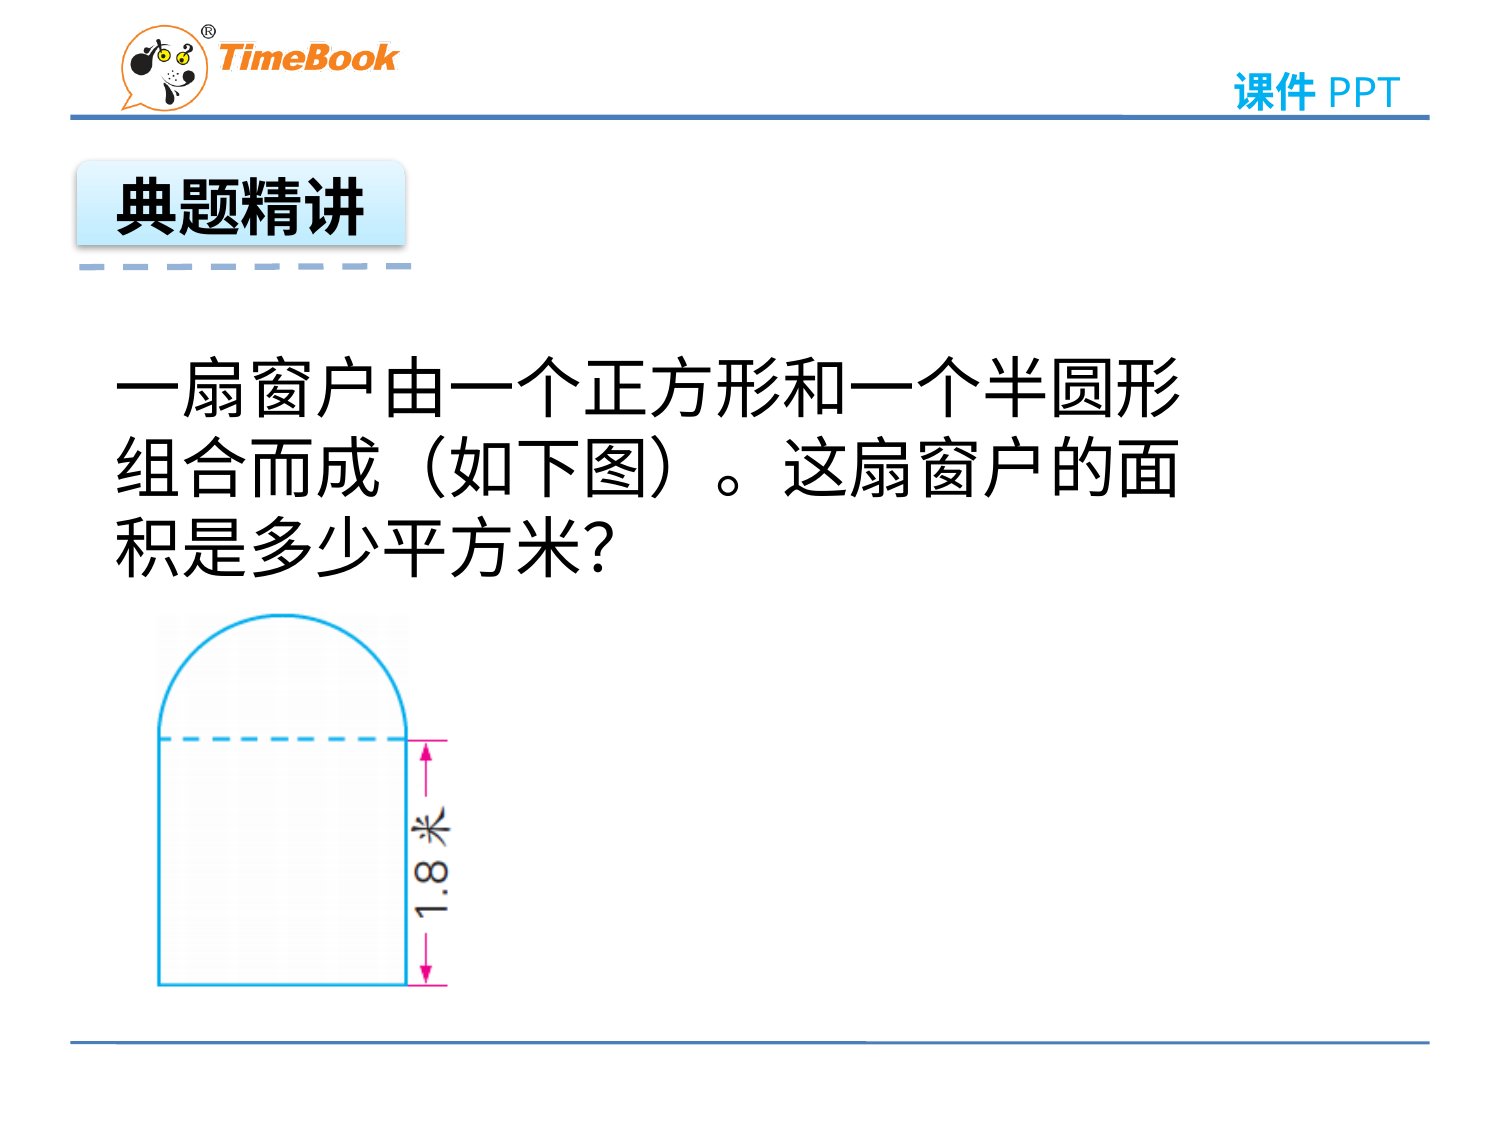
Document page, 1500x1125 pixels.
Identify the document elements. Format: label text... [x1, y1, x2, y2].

text_box 一扇窗户由一个正方形和一个半圆形组合而成（如下图）。这扇窗户的面积是多少平方米？ [100, 338, 1226, 673]
text_box 典题精讲 [75, 160, 406, 247]
picture [123, 597, 479, 1011]
picture [118, 22, 408, 113]
